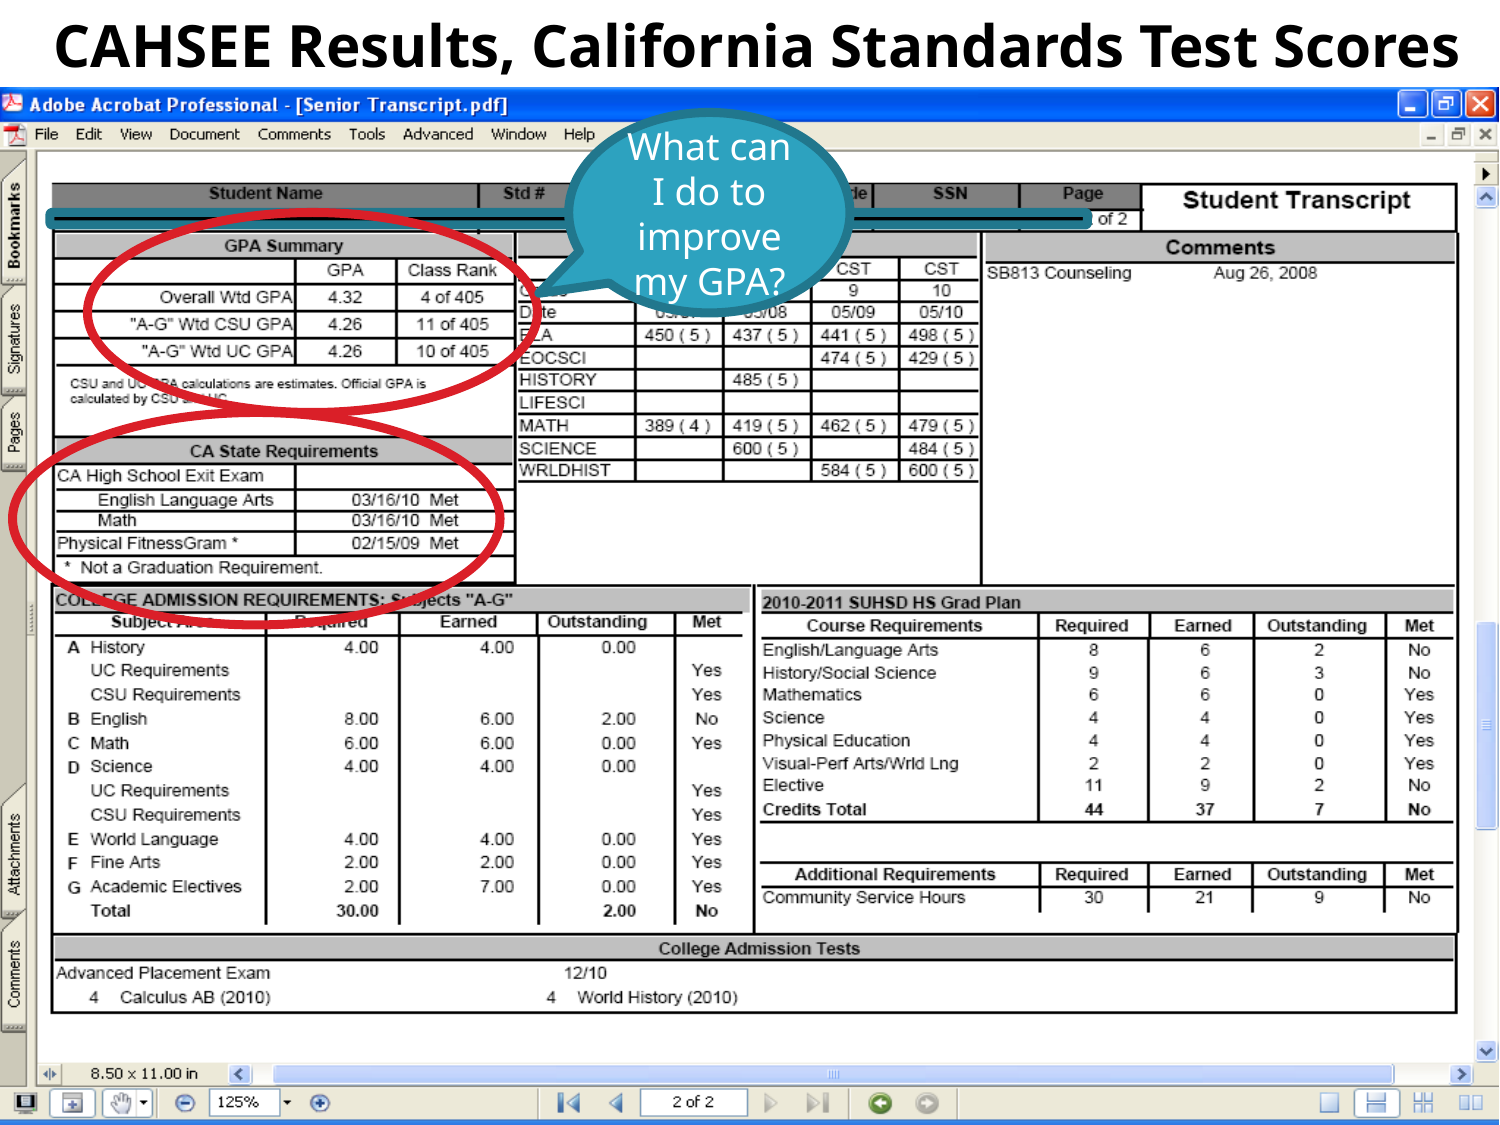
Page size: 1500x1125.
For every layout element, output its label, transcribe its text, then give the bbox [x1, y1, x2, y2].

picture [0, 87, 1499, 1125]
title CAHSEE Results, California Standards Test Scores [0, 0, 1499, 87]
